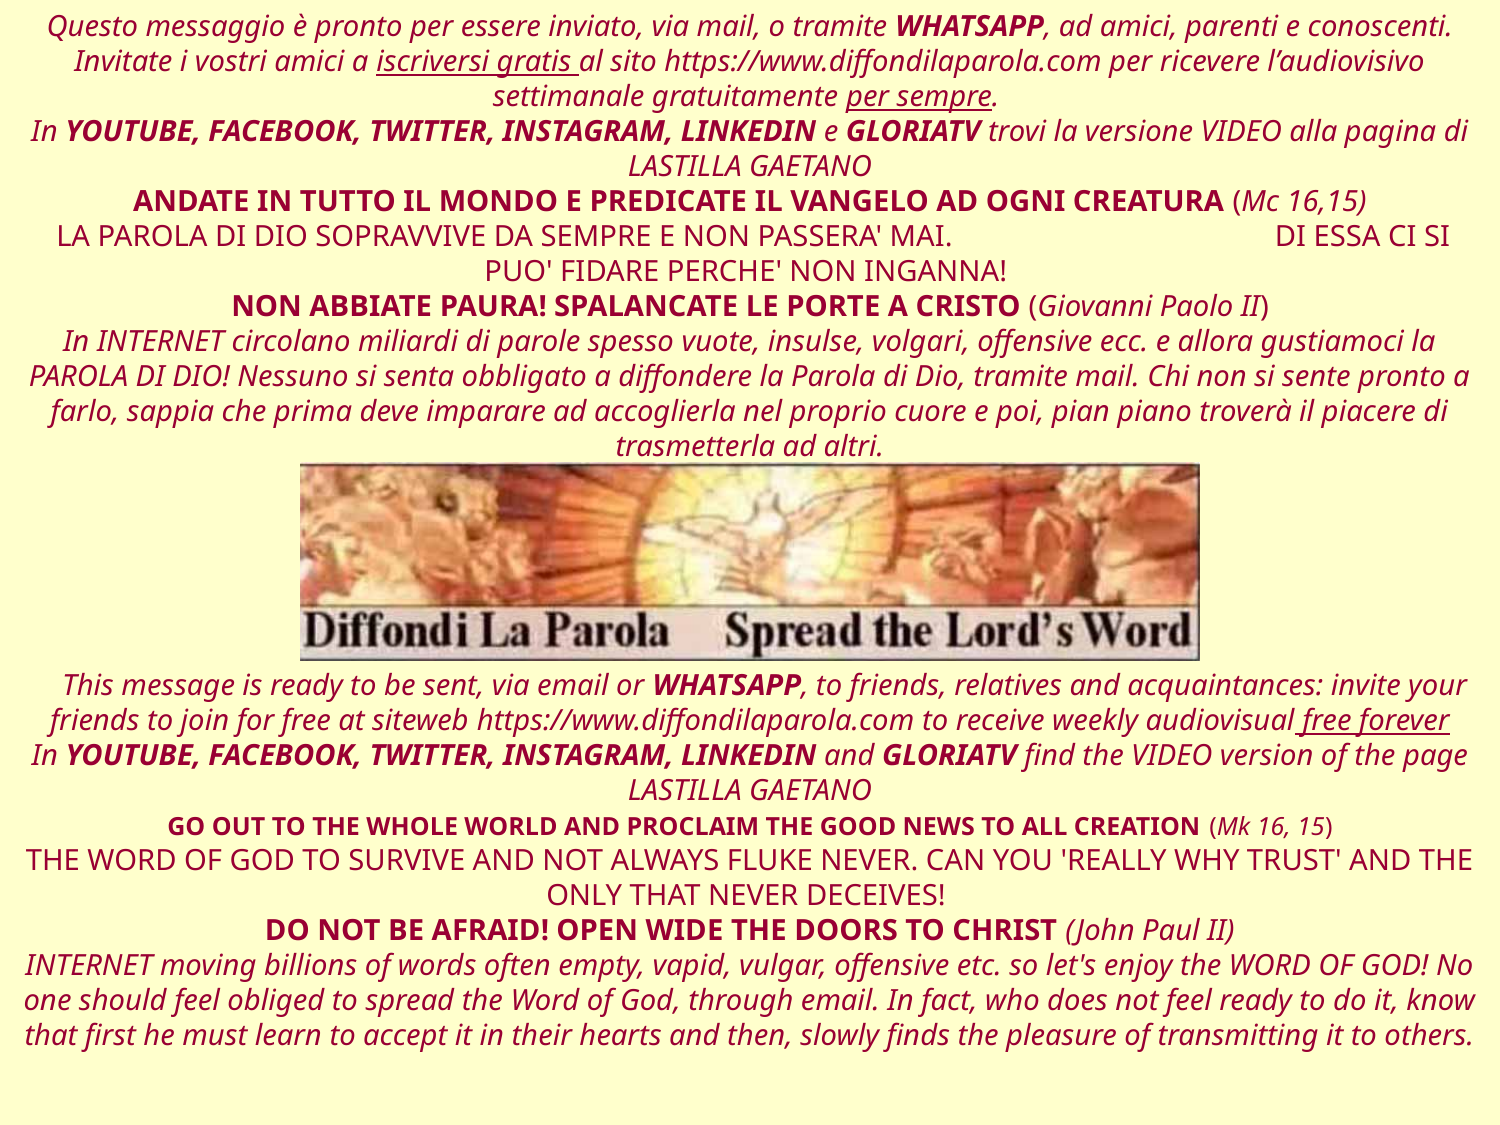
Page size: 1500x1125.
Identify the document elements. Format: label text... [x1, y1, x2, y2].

picture [299, 462, 1200, 661]
text_box Questo messaggio è pronto per essere inviato, via mail, o tramite WHATSAPP, ad amici, parenti e conoscenti. Invitate i vostri amici a iscriversi gratis al sito https://www.diffondilaparola.com per ricevere l’audiovisivo settimanale gratuitamente per sempre. In YOUTUBE, FACEBOOK, TWITTER, INSTAGRAM, LINKEDIN e GLORIATV trovi la versione VIDEO alla pagina di LASTILLA GAETANO ANDATE IN TUTTO IL MONDO E PREDICATE IL VANGELO AD OGNI CREATURA (Mc 16,15) LA PAROLA DI DIO SOPRAVVIVE DA SEMPRE E NON PASSERA' MAI. DI ESSA CI SI PUO' FIDARE PERCHE' NON INGANNA! NON ABBIATE PAURA! SPALANCATE LE PORTE A CRISTO (Giovanni Paolo II) In INTERNET circolano miliardi di parole spesso vuote, insulse, volgari, offensive ecc. e allora gustiamoci la PAROLA DI DIO! Nessuno si senta obbligato a diffondere la Parola di Dio, tramite mail. Chi non si sente pronto a farlo, sappia che prima deve imparare ad accoglierla nel proprio cuore e poi, pian piano troverà il piacere di trasmetterla ad altri. This message is ready to be sent, via email or WHATSAPP, to friends, relatives and acquaintances: invite your friends to join for free at siteweb https://www.diffondilaparola.com to receive weekly audiovisual free forever In YOUTUBE, FACEBOOK, TWITTER, INSTAGRAM, LINKEDIN and GLORIATV find the VIDEO version of the page LASTILLA GAETANO GO OUT TO THE WHOLE WORLD AND PROCLAIM THE GOOD NEWS TO ALL CREATION (Mk 16, 15) THE WORD OF GOD TO SURVIVE AND NOT ALWAYS FLUKE NEVER. CAN YOU 'REALLY WHY TRUST' AND THE ONLY THAT NEVER DECEIVES! DO NOT BE AFRAID! OPEN WIDE THE DOORS TO CHRIST (John Paul II) INTERNET moving billions of words often empty, vapid, vulgar, offensive etc. so let's enjoy the WORD OF GOD! No one should feel obliged to spread the Word of God, through email. In fact, who does not feel ready to do it, know that first he must learn to accept it in their hearts and then, slowly finds the pleasure of transmitting it to others. [0, 0, 1500, 1059]
